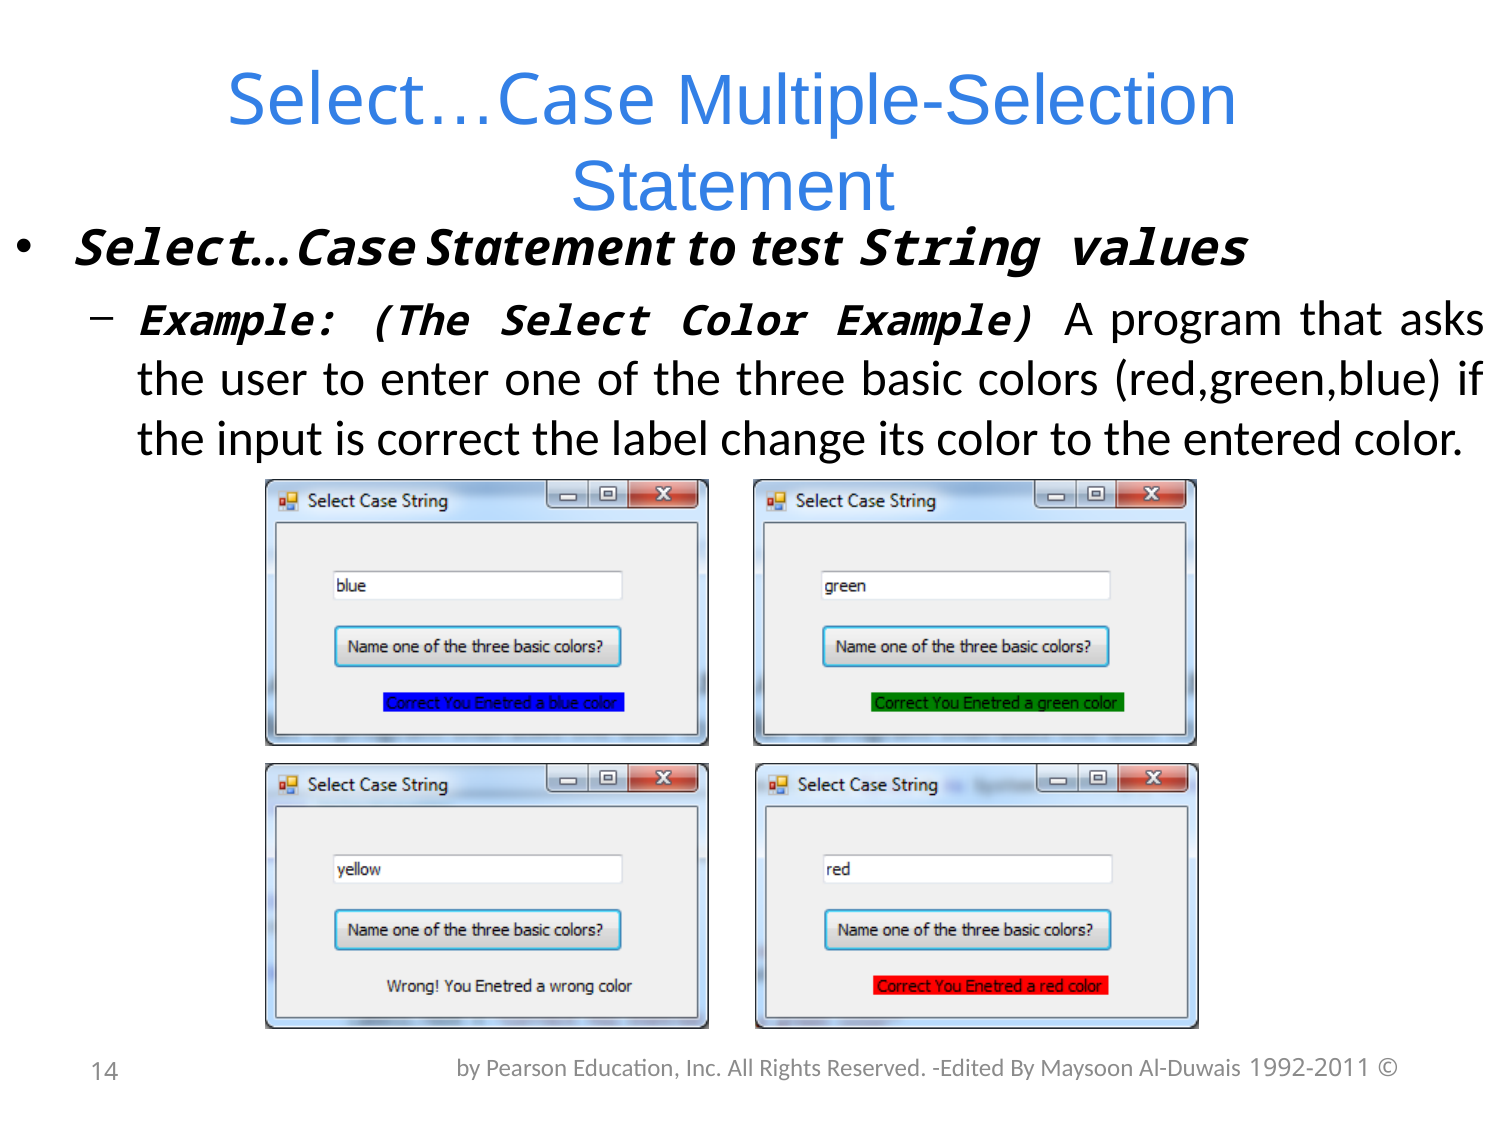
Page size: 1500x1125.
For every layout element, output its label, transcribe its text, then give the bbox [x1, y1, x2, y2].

footer © 1992-2011 by Pearson Education, Inc. All Rights Reserved. -Edited By Maysoon Al-Duwais [431, 1046, 1424, 1087]
title Select…Case Multiple-Selection Statement [41, 45, 1425, 208]
picture [265, 479, 709, 746]
list Select…Case Statement to test String values Example: (The Select Color Example) A program that asks the user to enter one of the three basic colors (red,green,blue) if the input is correct the label change its color to the entered color. [0, 208, 1500, 951]
slide_number 14 [75, 1042, 425, 1103]
picture [753, 479, 1197, 746]
picture [755, 762, 1200, 1030]
picture [265, 762, 709, 1030]
